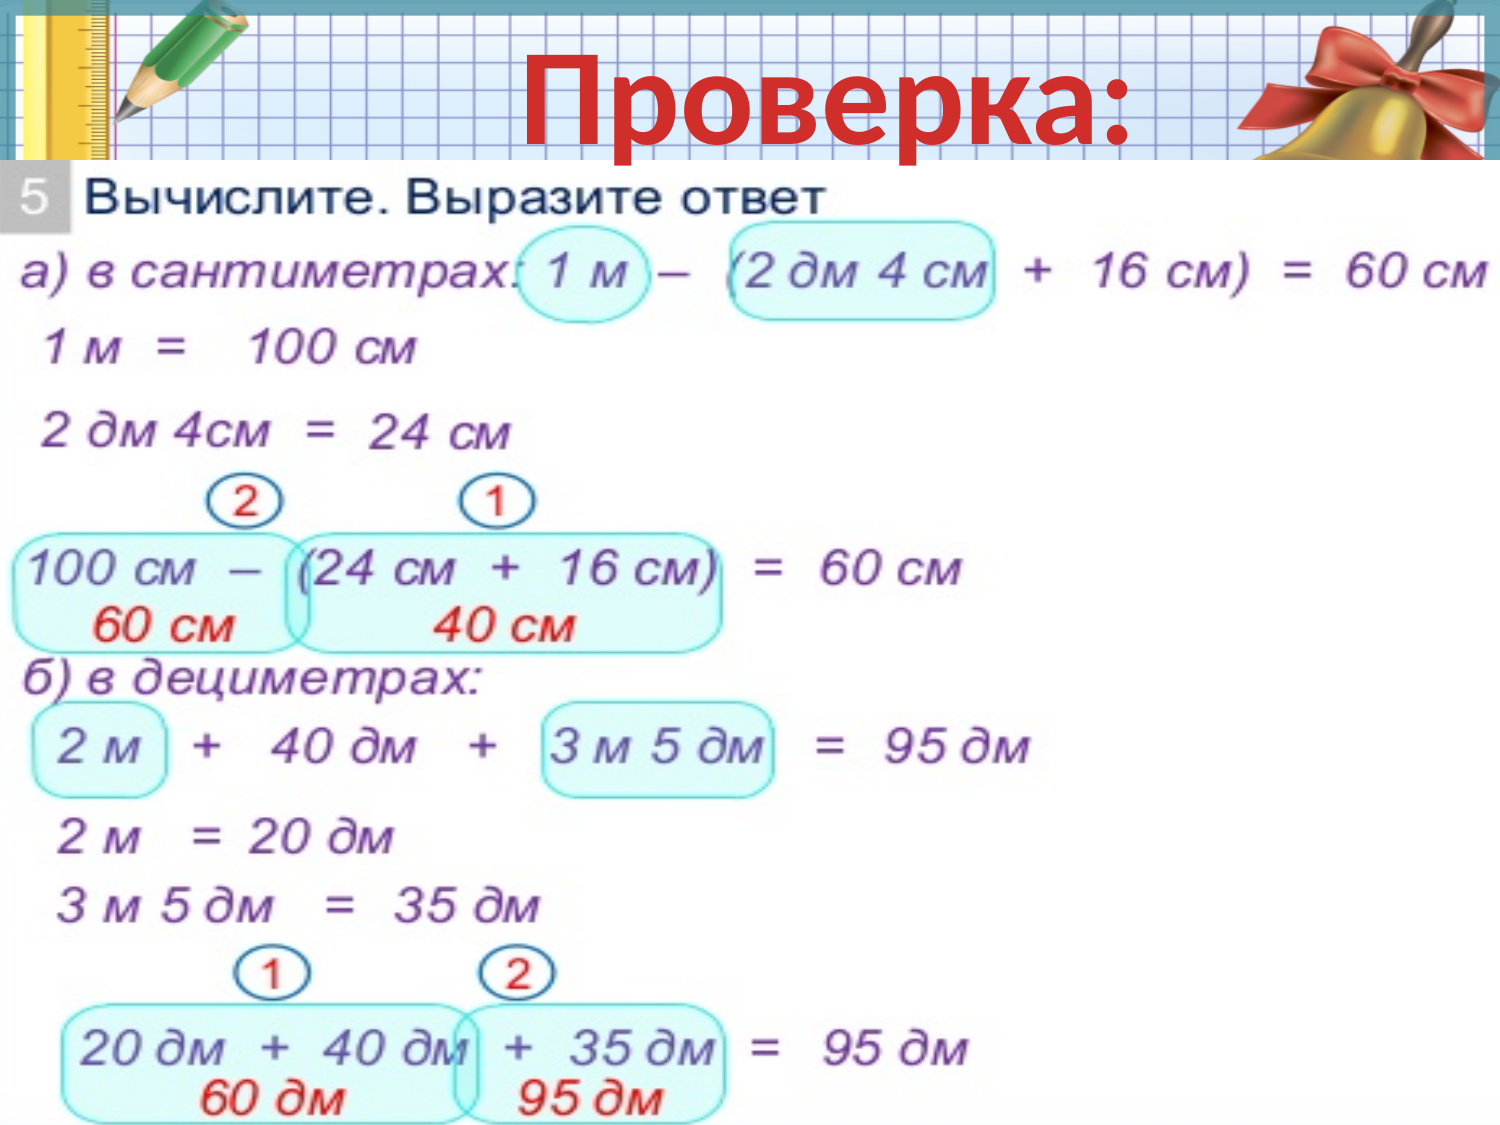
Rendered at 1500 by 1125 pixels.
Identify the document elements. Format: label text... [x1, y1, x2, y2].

picture [0, 16, 1500, 1125]
text_box Проверка: [505, 0, 1153, 159]
